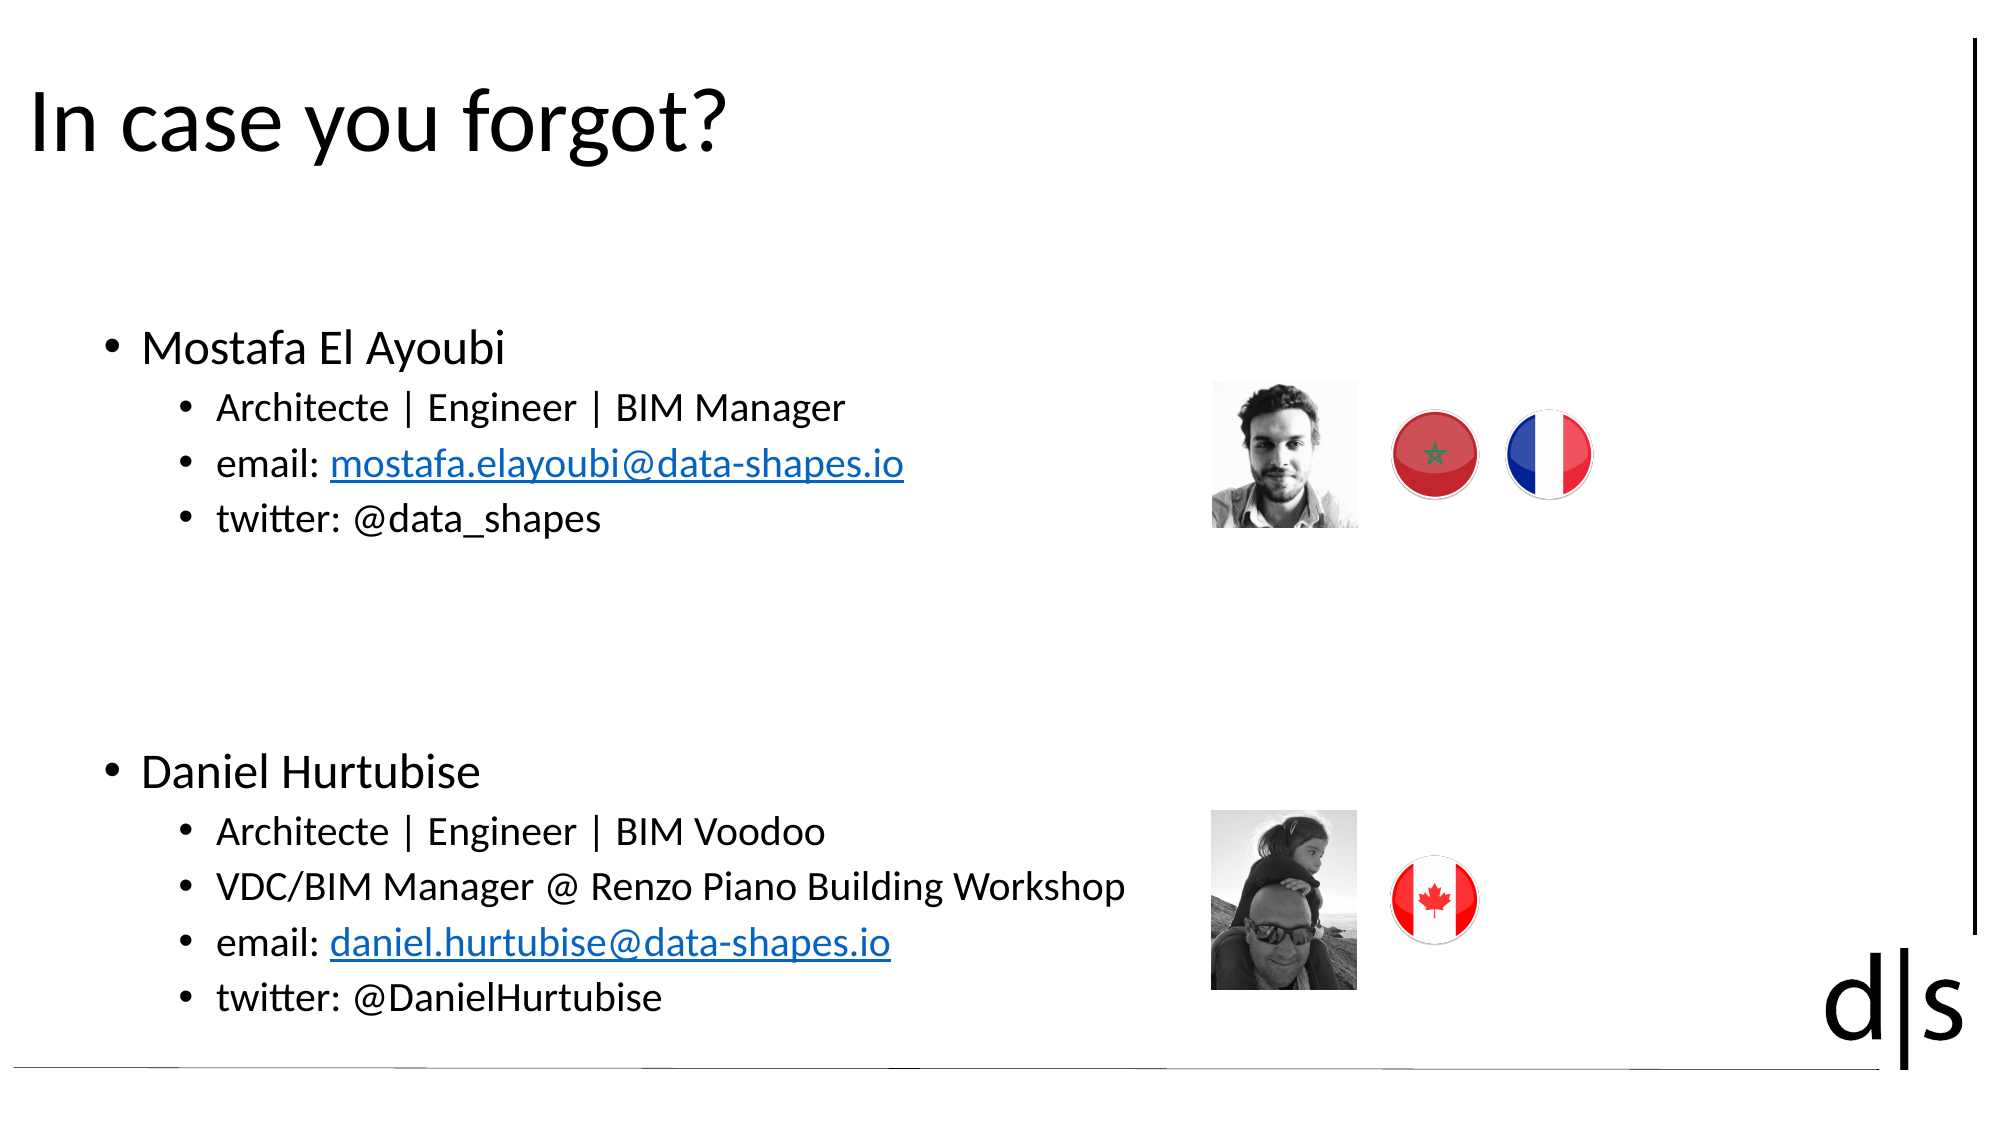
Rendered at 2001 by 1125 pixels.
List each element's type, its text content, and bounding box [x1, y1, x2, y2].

list Mostafa El Ayoubi Architecte | Engineer | BIM Manager email: mostafa.elayoubi@data-shapes.io twitter: @data_shapes Daniel Hurtubise Architecte | Engineer | BIM Voodoo VDC/BIM Manager @ Renzo Piano Building Workshop email: daniel.hurtubise@data-shapes.io twitter: @DanielHurtubise [13, 243, 1987, 1112]
picture [1212, 381, 1358, 528]
picture [1389, 408, 1481, 501]
picture [1388, 854, 1481, 946]
picture [1503, 408, 1595, 501]
picture [1211, 810, 1357, 990]
title In case you forgot? [13, 13, 1987, 231]
